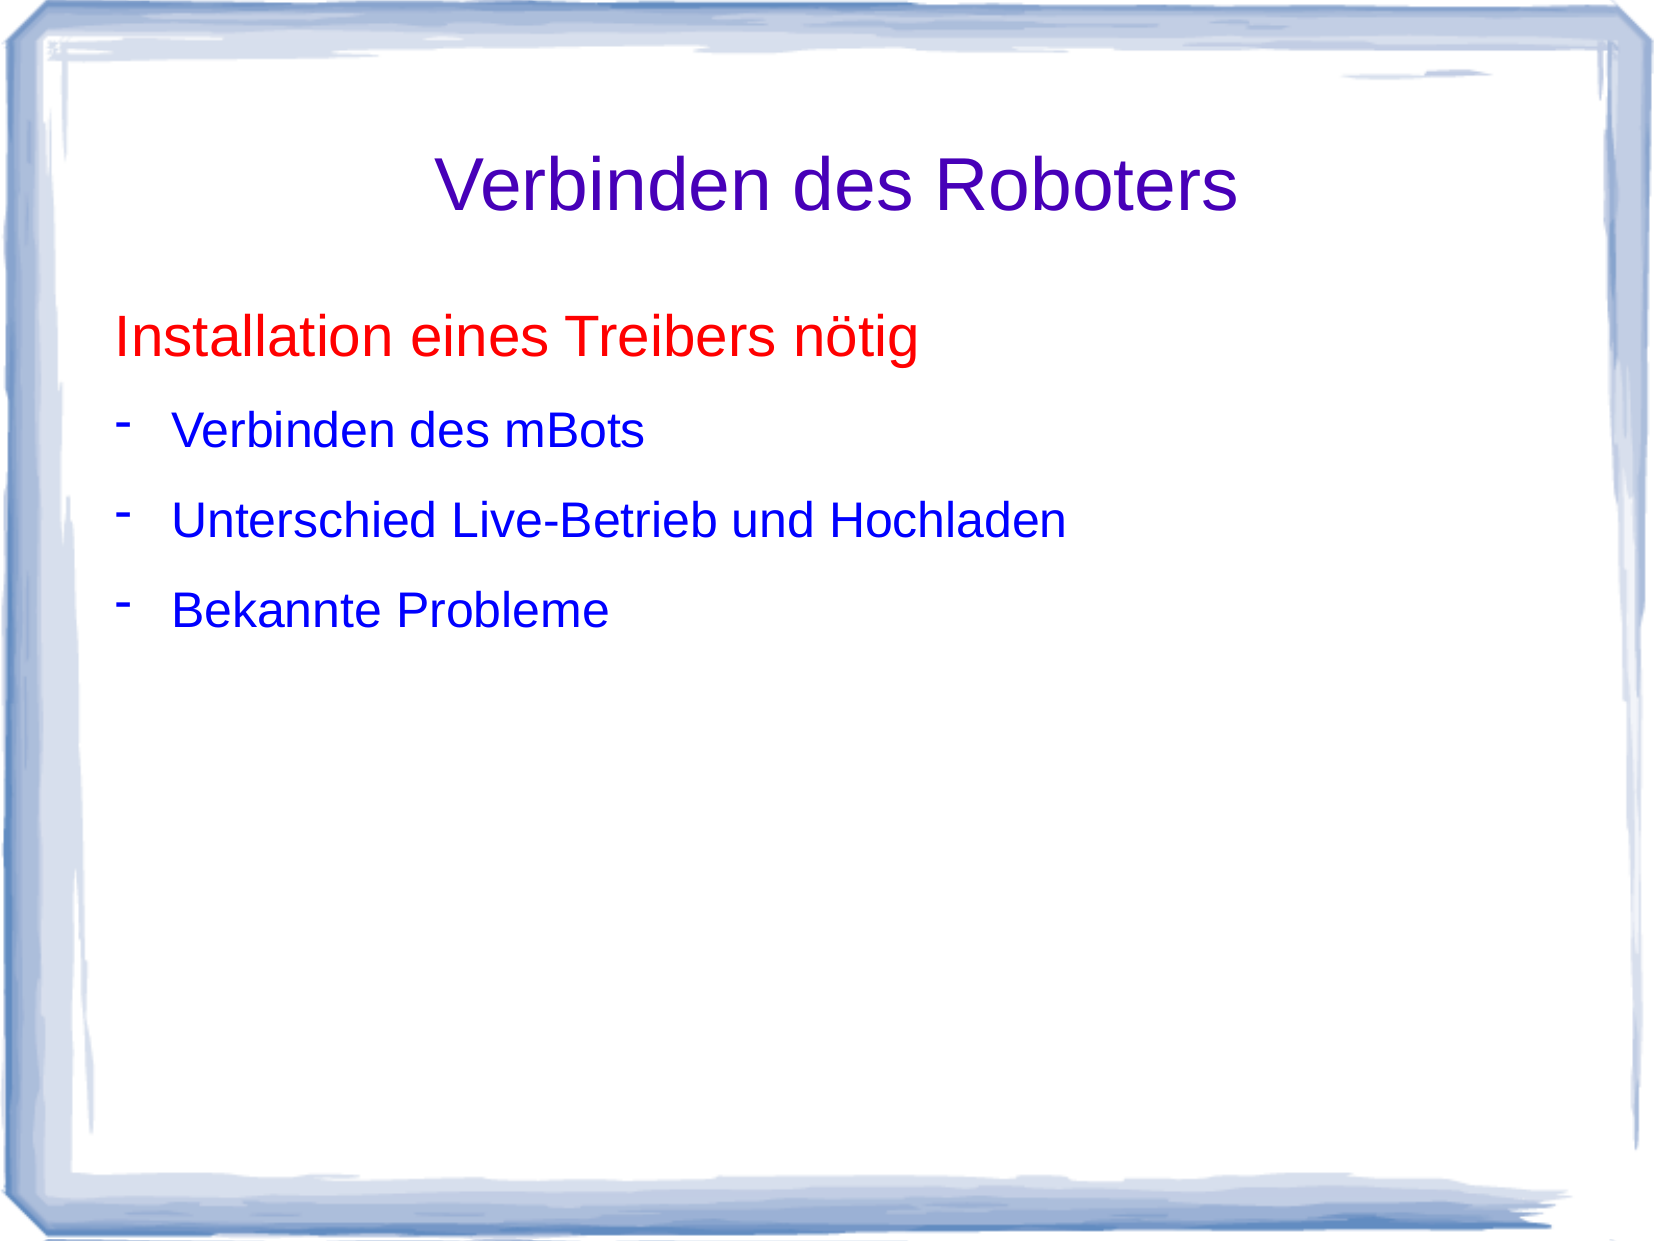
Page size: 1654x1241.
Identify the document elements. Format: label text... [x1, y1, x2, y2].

text_box Installation eines Treibers nötig Verbinden des mBots Unterschied Live-Betrieb und Hochladen Bekannte Probleme [100, 255, 1548, 1124]
picture [0, 0, 1654, 1241]
text_box Verbinden des Roboters [123, 127, 1571, 241]
